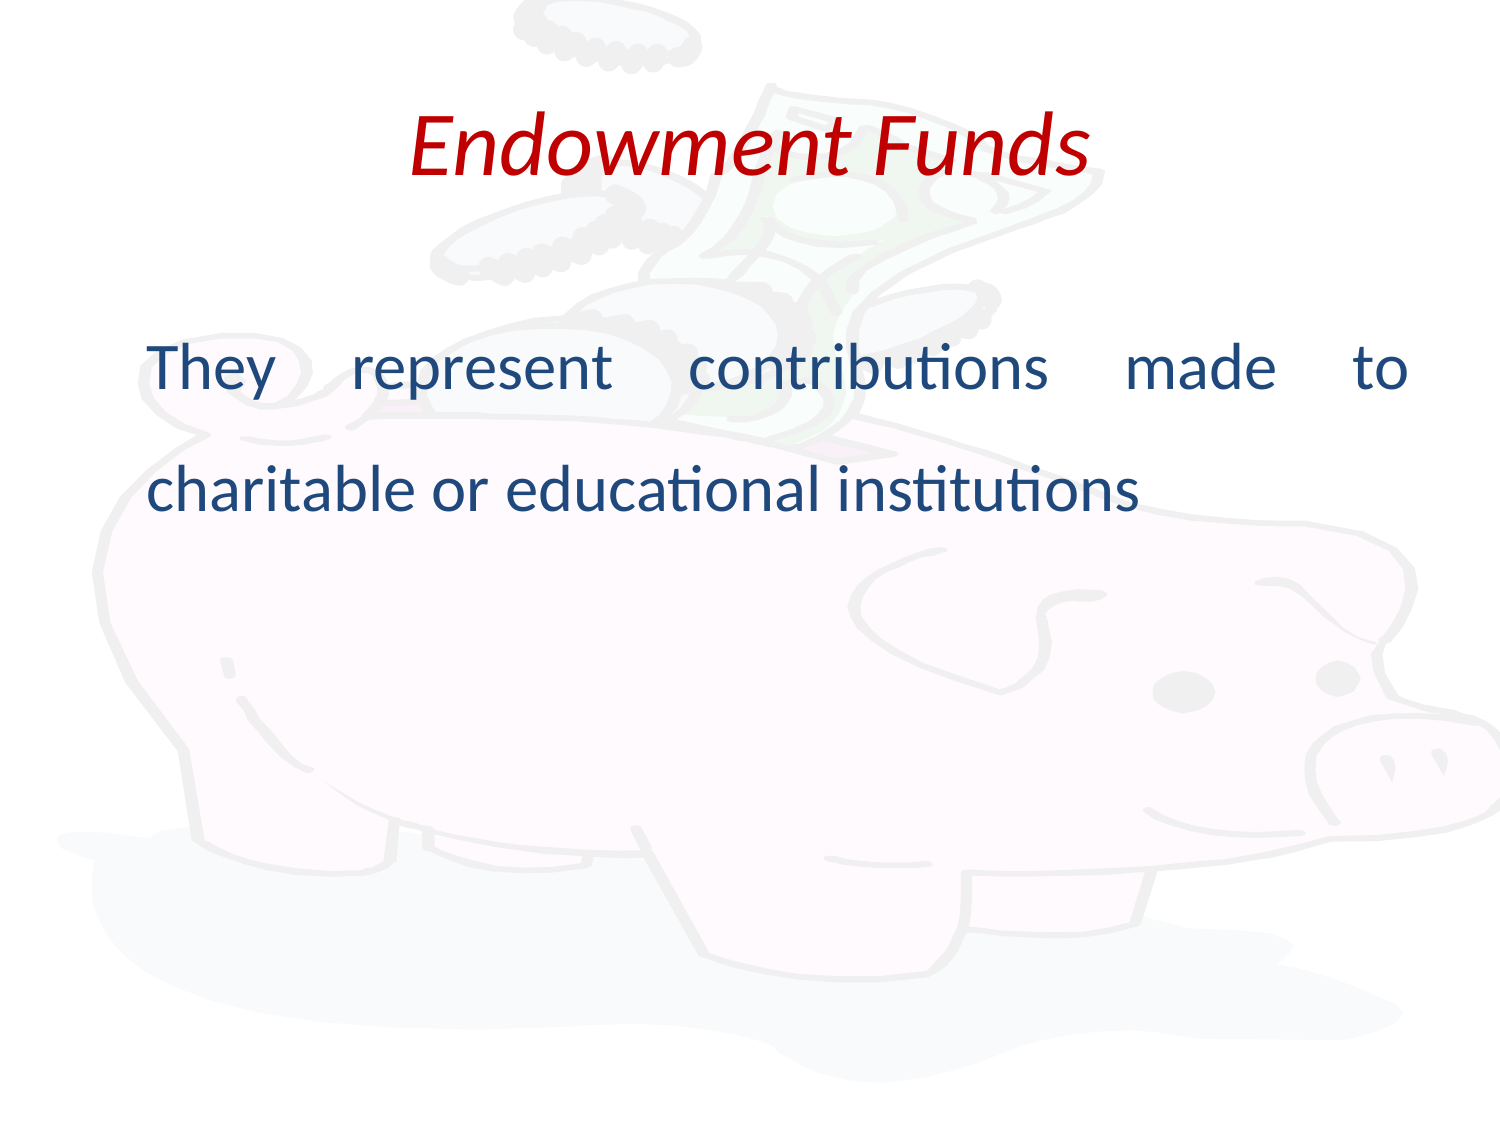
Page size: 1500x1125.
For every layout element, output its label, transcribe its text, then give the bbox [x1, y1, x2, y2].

list They represent contributions made to charitable or educational institutions [75, 262, 1425, 1005]
title Endowment Funds [75, 45, 1425, 233]
